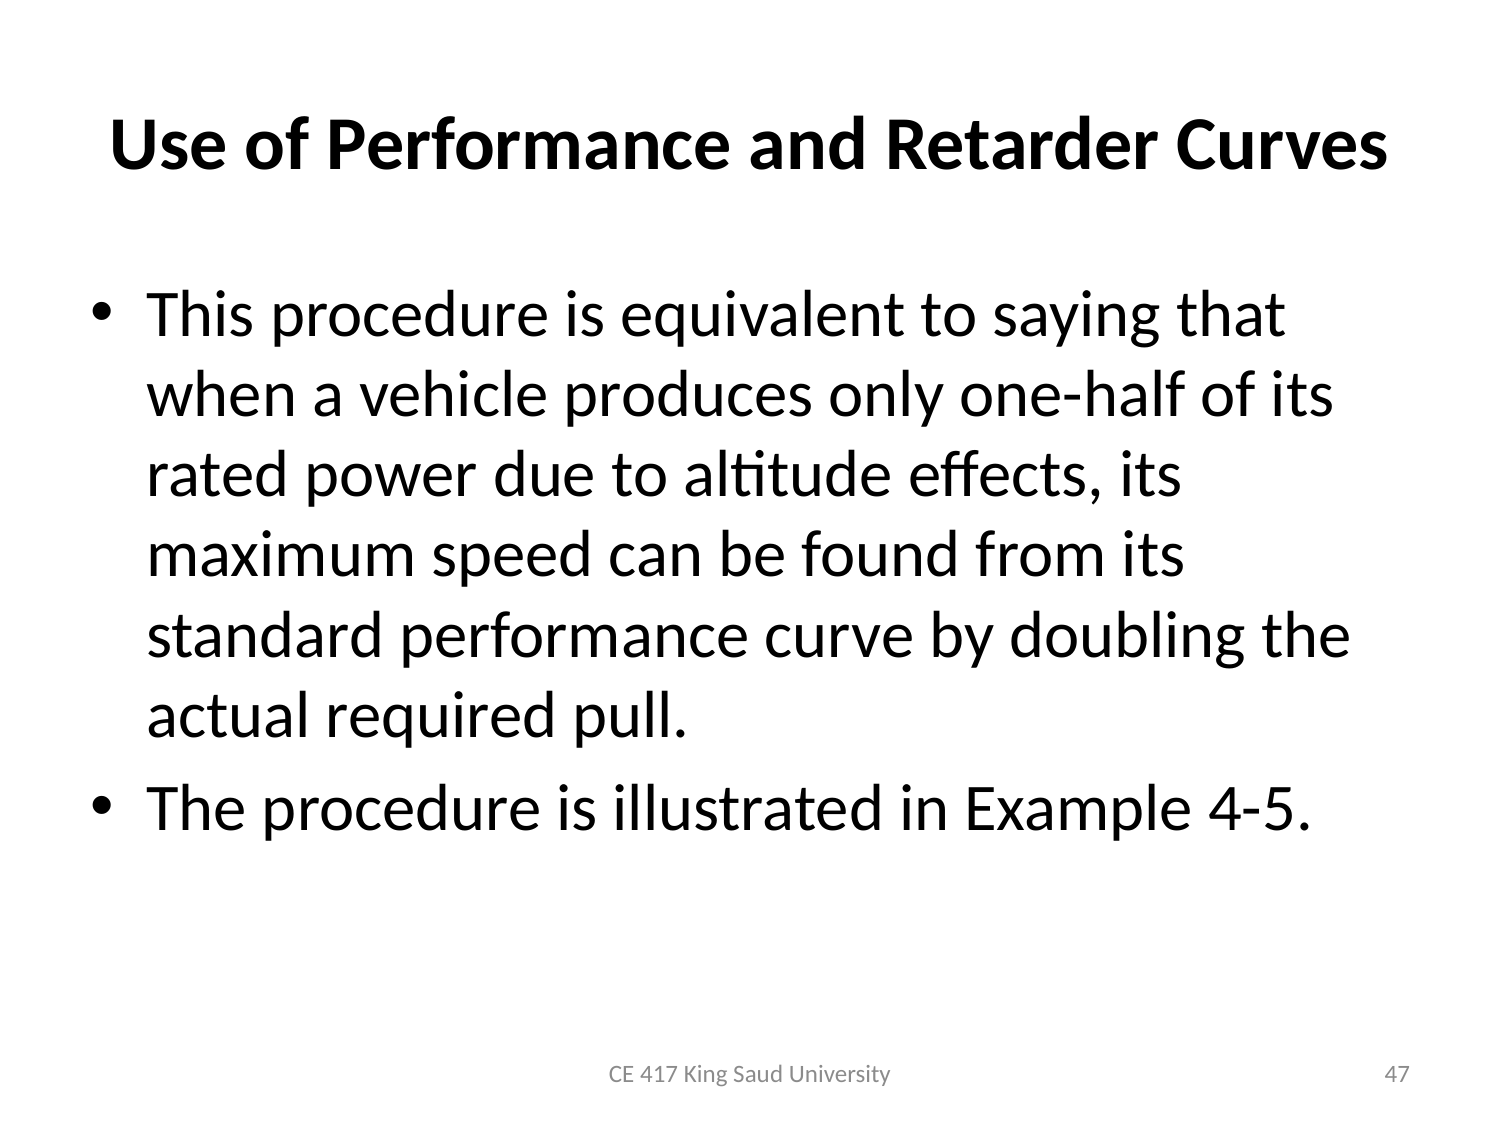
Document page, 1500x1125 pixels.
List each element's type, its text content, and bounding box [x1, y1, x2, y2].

list This procedure is equivalent to saying that when a vehicle produces only one-half of its rated power due to altitude effects, its maximum speed can be found from its standard performance curve by doubling the actual required pull. The procedure is illustrated in Example 4-5. [75, 262, 1425, 1005]
footer CE 417 King Saud University [512, 1042, 988, 1103]
slide_number 47 [1074, 1042, 1425, 1103]
title Use of Performance and Retarder Curves [75, 45, 1425, 233]
